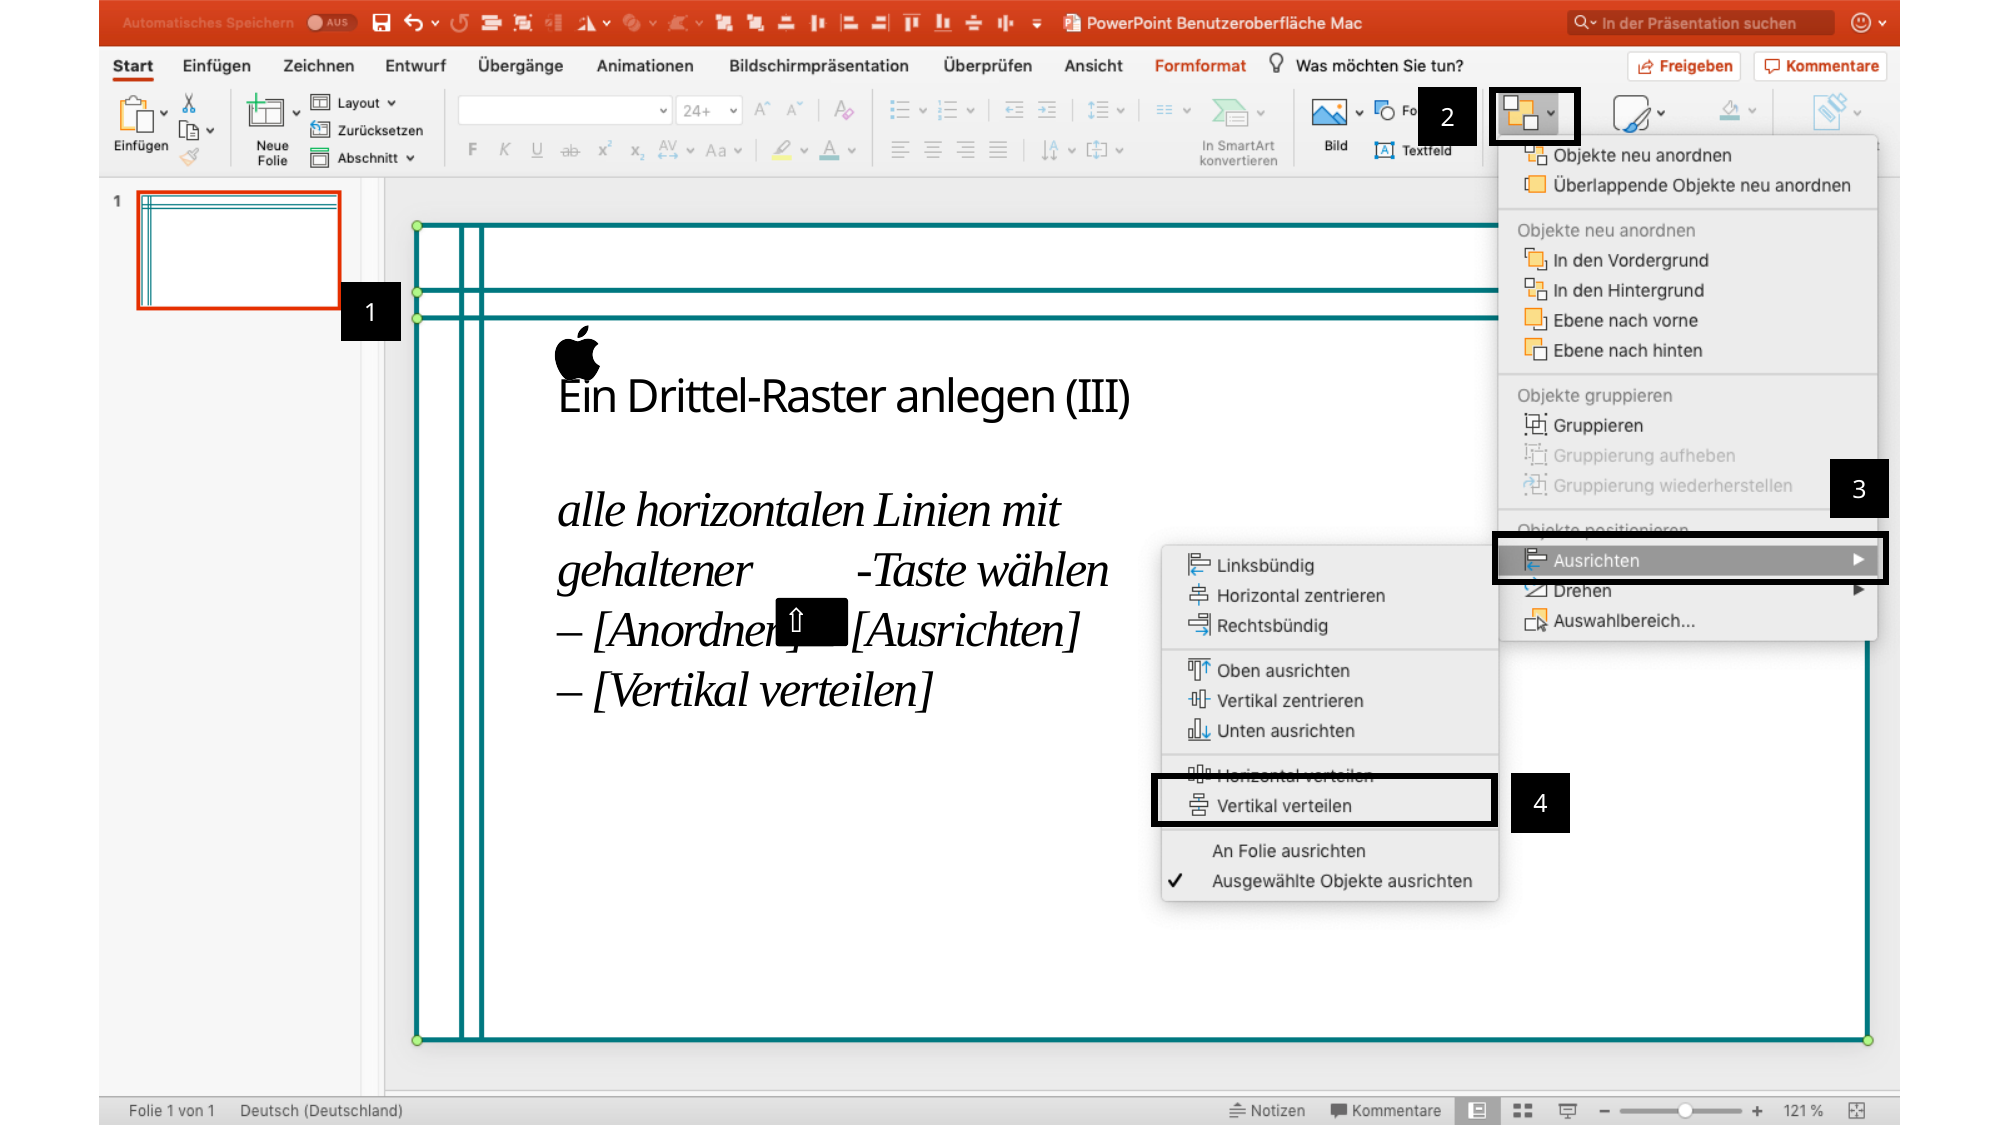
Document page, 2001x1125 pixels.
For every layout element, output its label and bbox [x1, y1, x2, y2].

text_box [99, 0, 1901, 1125]
